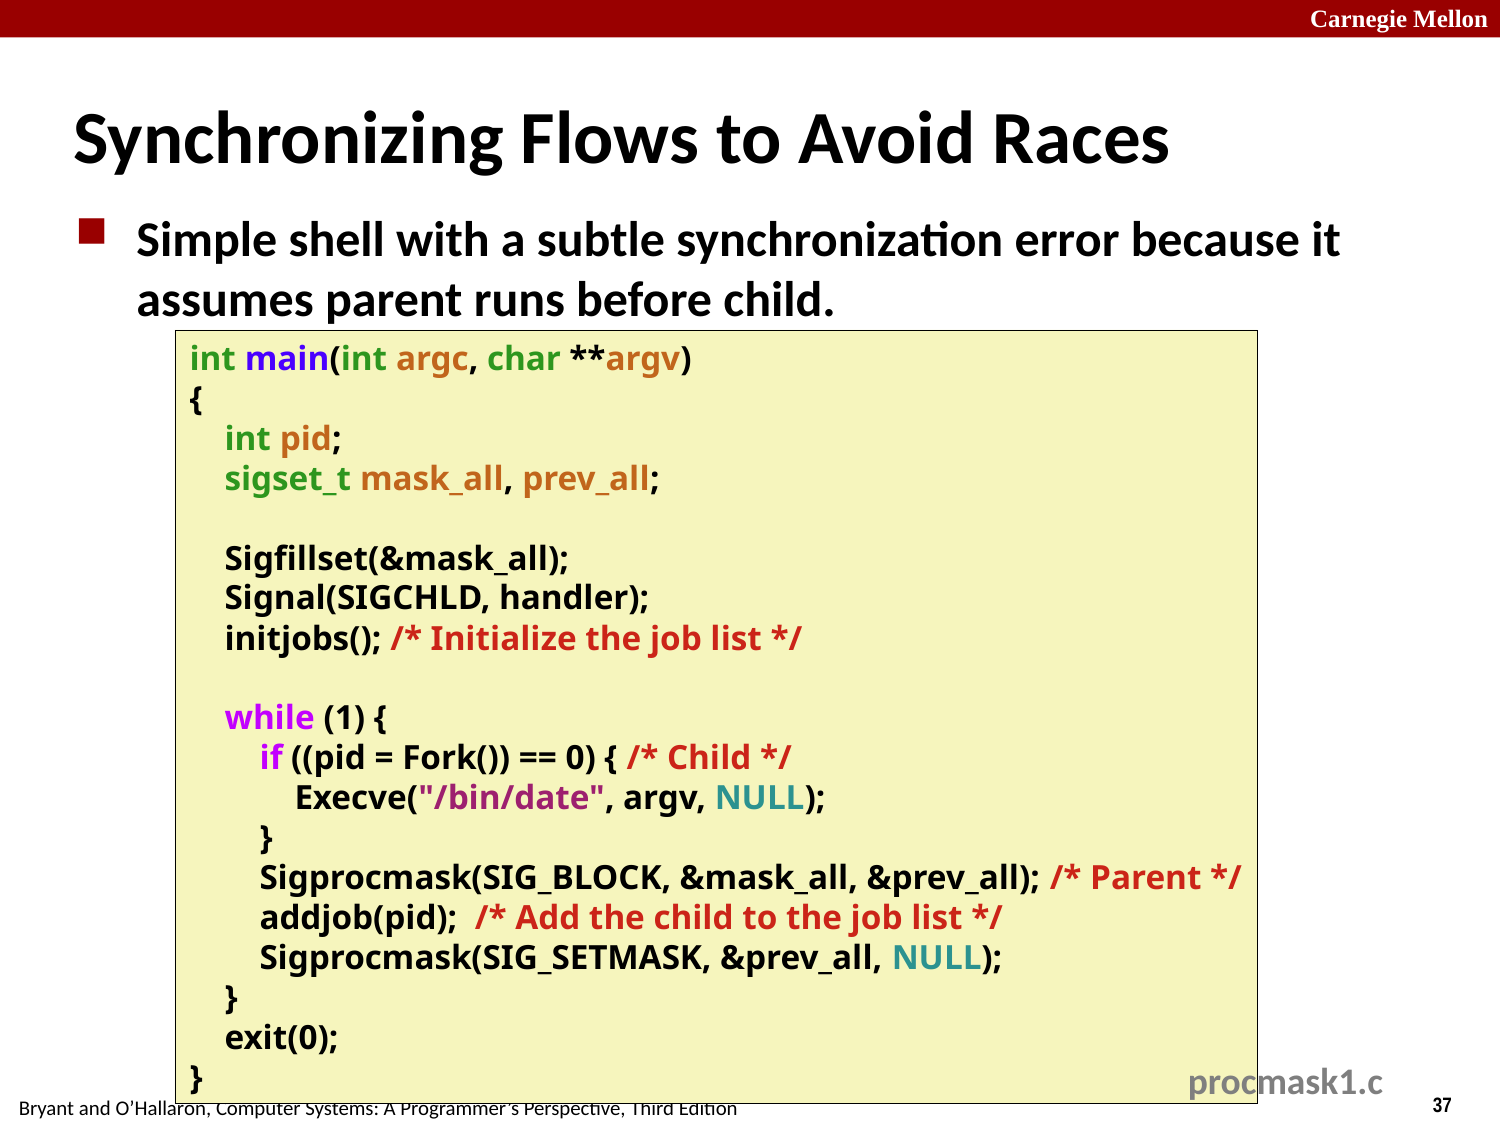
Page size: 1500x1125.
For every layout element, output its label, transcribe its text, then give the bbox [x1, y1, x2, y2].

text_box int main(int argc, char **argv) { int pid; sigset_t mask_all, prev_all; Sigfillset(&mask_all); Signal(SIGCHLD, handler); initjobs(); /* Initialize the job list */ while (1) { if ((pid = Fork()) == 0) { /* Child */ Execve("/bin/date", argv, NULL); } Sigprocmask(SIG_BLOCK, &mask_all, &prev_all); /* Parent */ addjob(pid); /* Add the child to the job list */ Sigprocmask(SIG_SETMASK, &prev_all, NULL); } exit(0); } [174, 331, 1258, 1104]
title Synchronizing Flows to Avoid Races [58, 71, 1305, 197]
list Simple shell with a subtle synchronization error because it assumes parent runs before child. [64, 198, 1361, 331]
text_box procmask1.c [1173, 1049, 1399, 1110]
